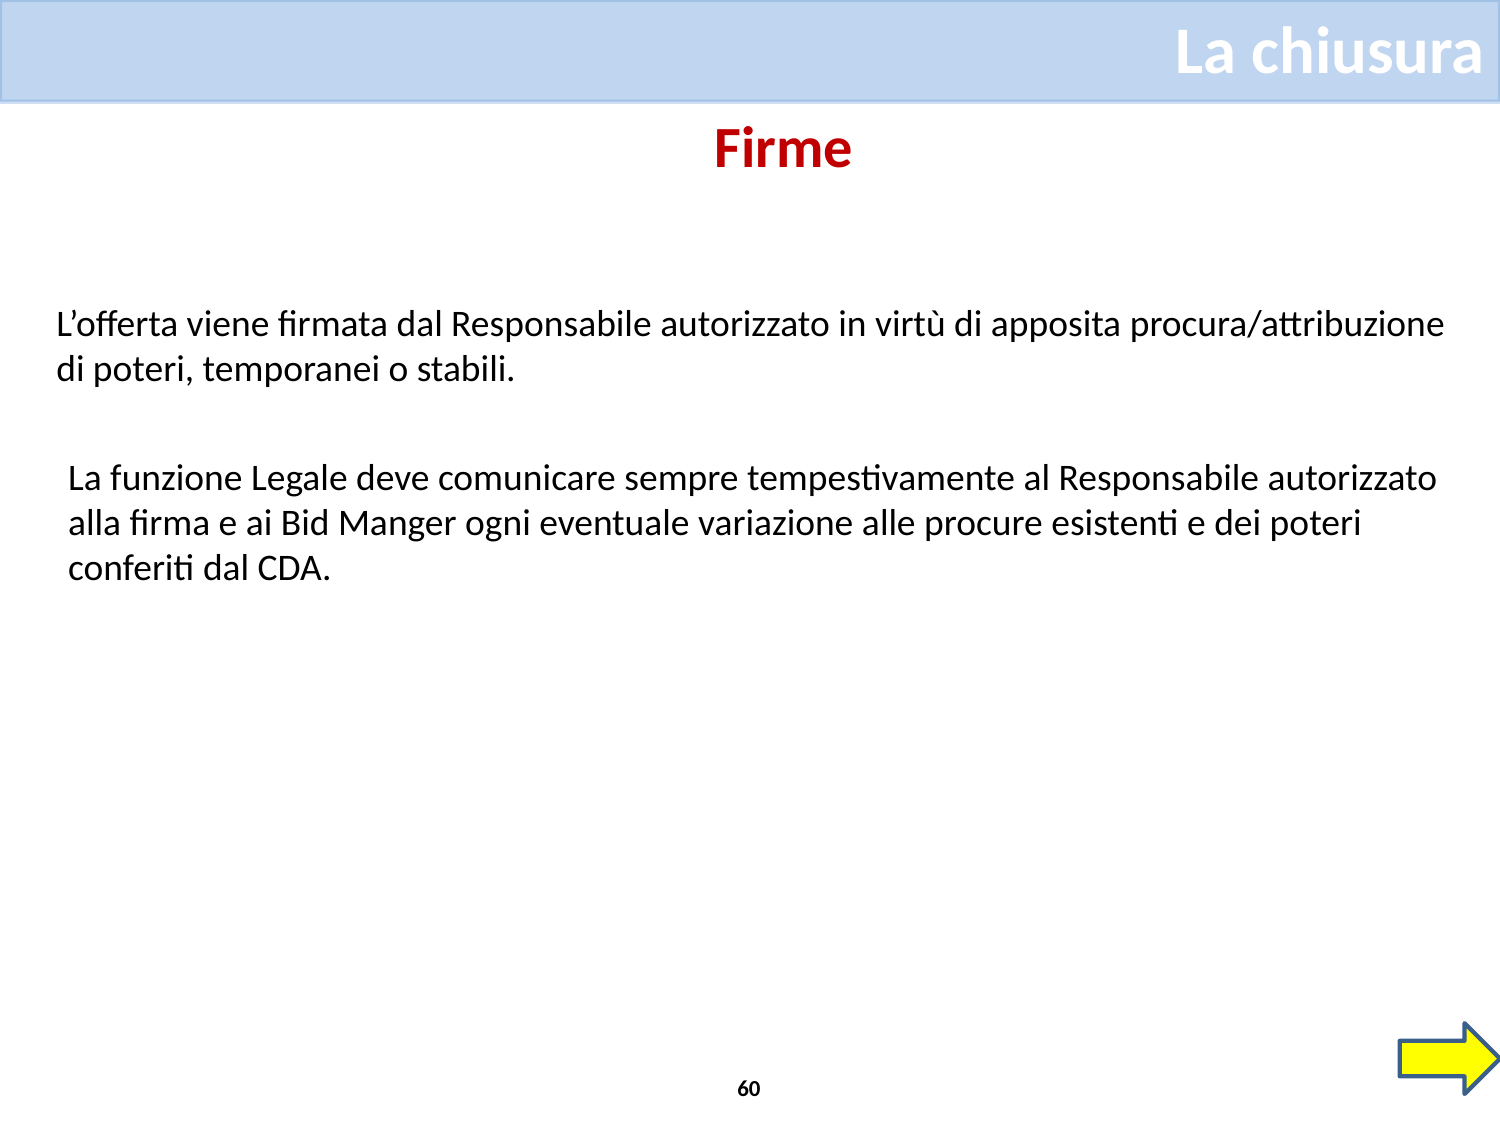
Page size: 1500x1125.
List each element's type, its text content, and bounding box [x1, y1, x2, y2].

text_box L’offerta viene firmata dal Responsabile autorizzato in virtù di apposita procura/attribuzione di poteri, temporanei o stabili. [41, 291, 1471, 397]
text_box La chiusura [714, 0, 1500, 95]
text_box La funzione Legale deve comunicare sempre tempestivamente al Responsabile autorizzato alla firma e ai Bid Manger ogni eventuale variazione alle procure esistenti e dei poteri conferiti dal CDA. [53, 445, 1459, 596]
text_box 60 [573, 1057, 924, 1118]
text_box Firme [4, 101, 1500, 185]
text_box [1397, 1021, 1500, 1096]
